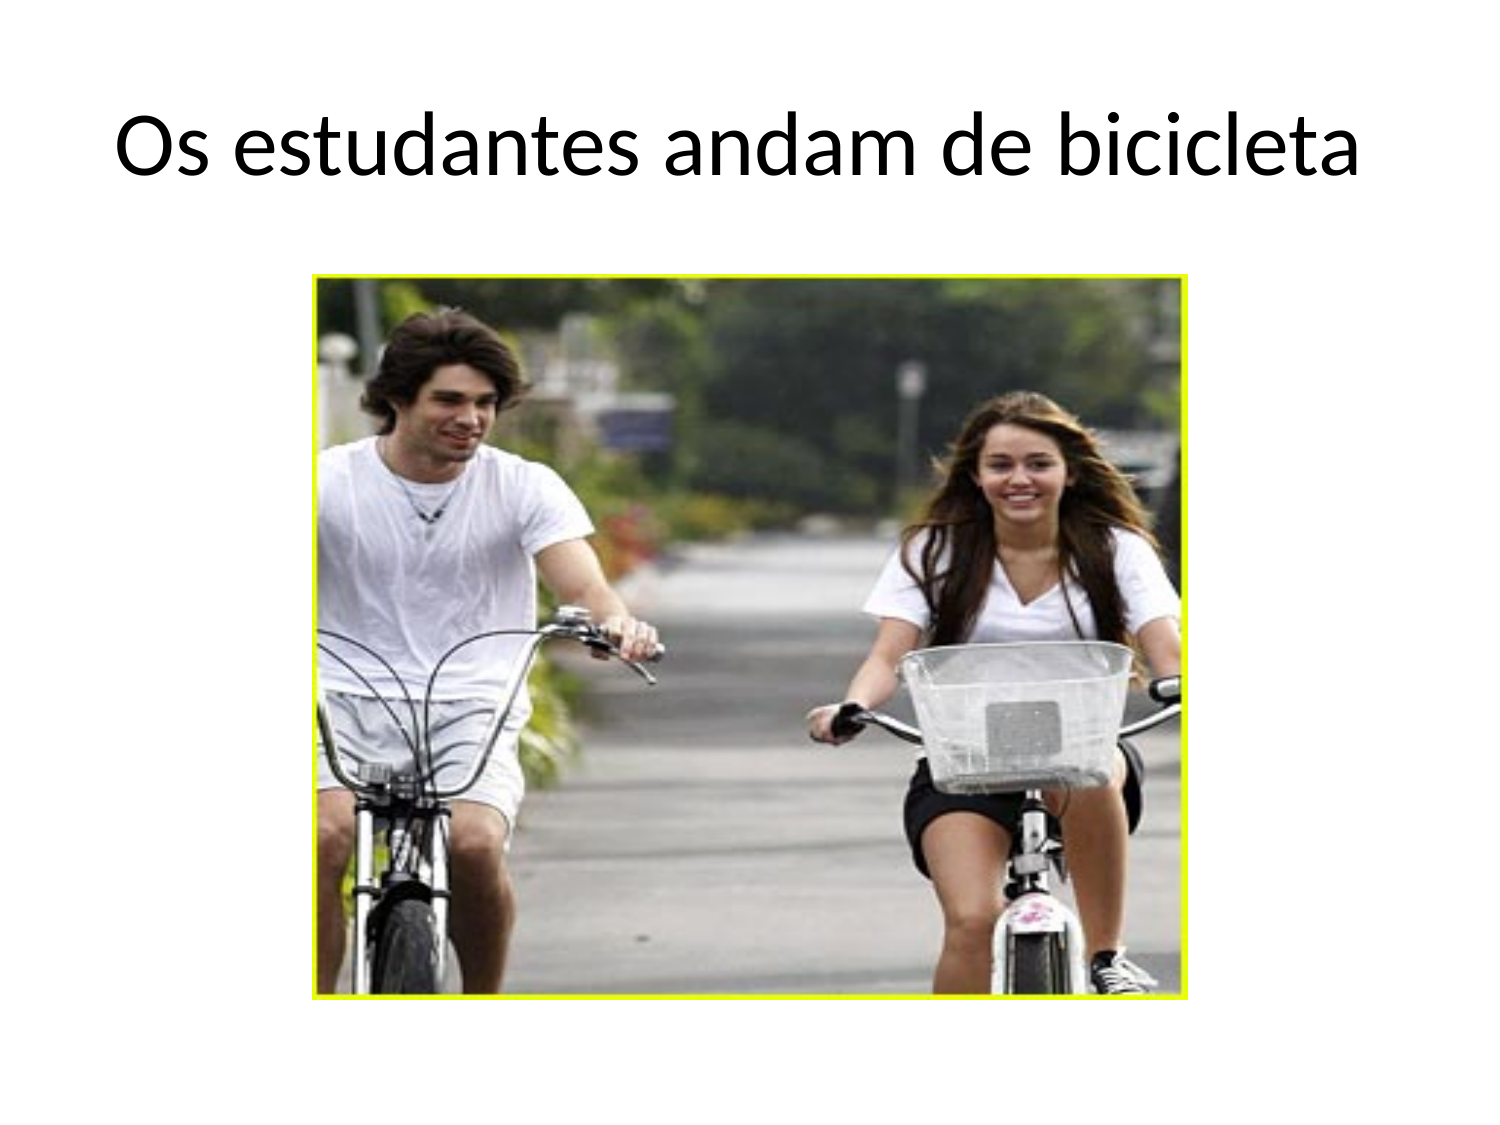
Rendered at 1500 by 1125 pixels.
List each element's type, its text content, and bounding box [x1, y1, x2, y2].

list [312, 274, 1188, 1001]
title Os estudantes andam de bicicleta [75, 45, 1425, 233]
